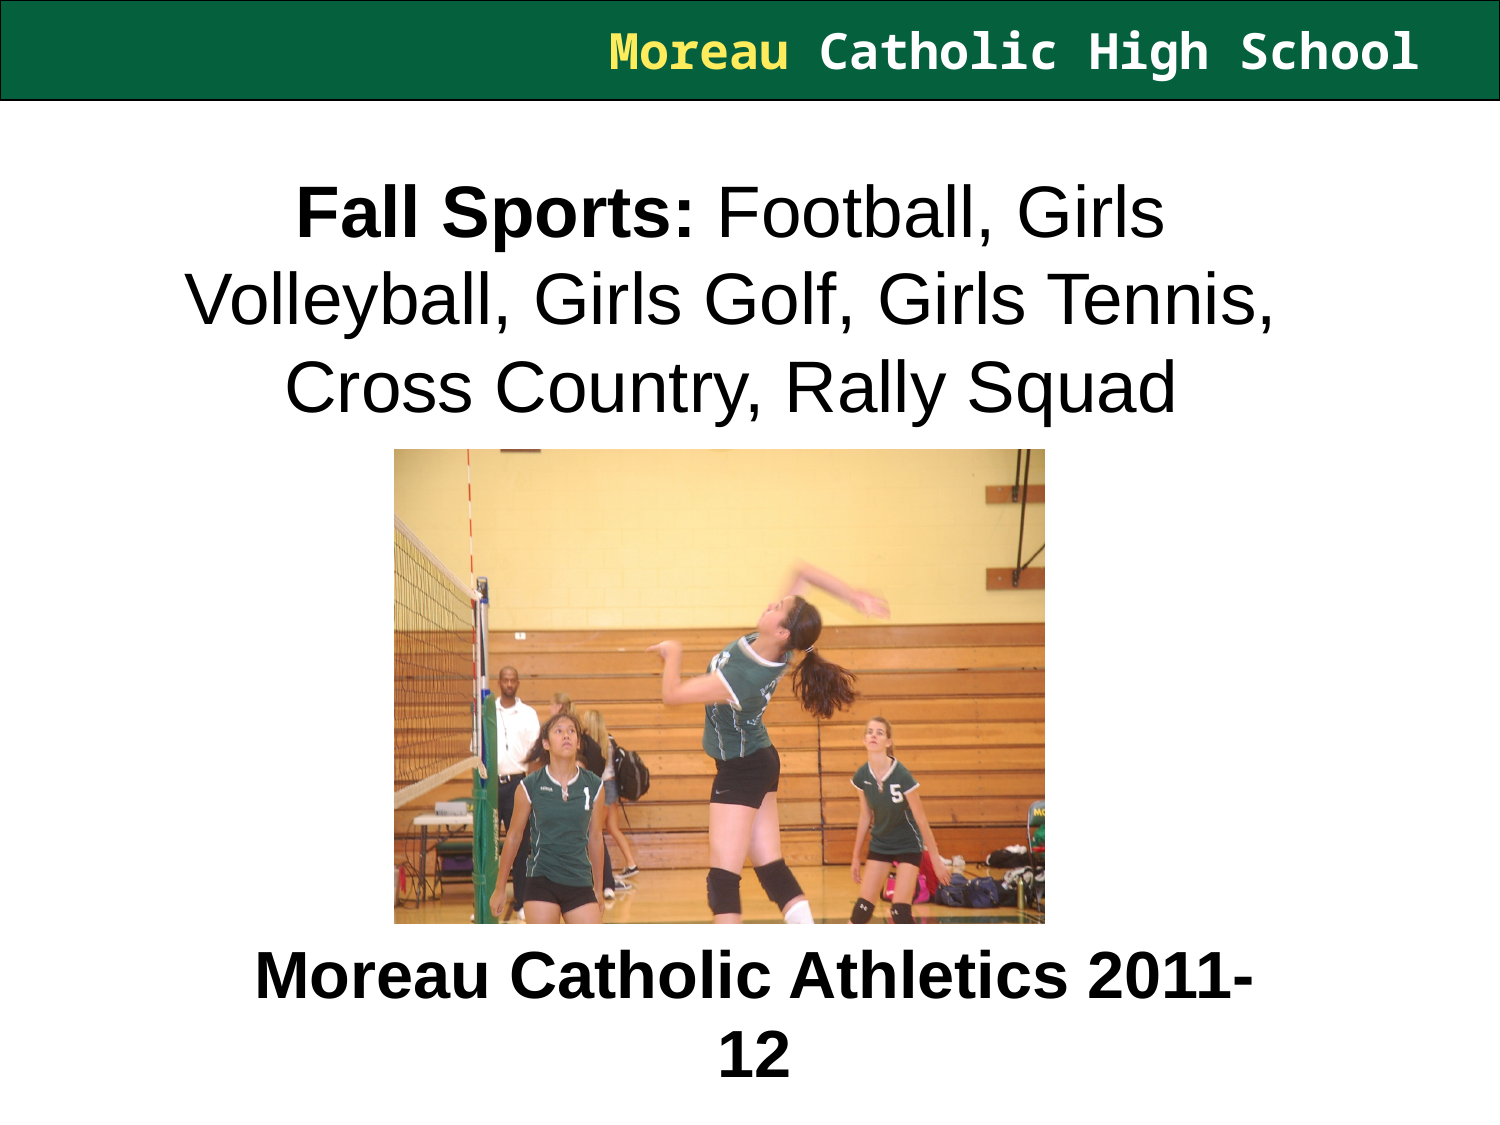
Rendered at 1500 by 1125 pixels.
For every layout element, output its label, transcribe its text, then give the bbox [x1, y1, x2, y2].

title Fall Sports: Football, Girls Volleyball, Girls Golf, Girls Tennis, Cross Country, Rally Squad [112, 76, 1351, 842]
subtitle Moreau Catholic Athletics 2011-12 [224, 923, 1286, 1048]
picture [394, 449, 1045, 925]
